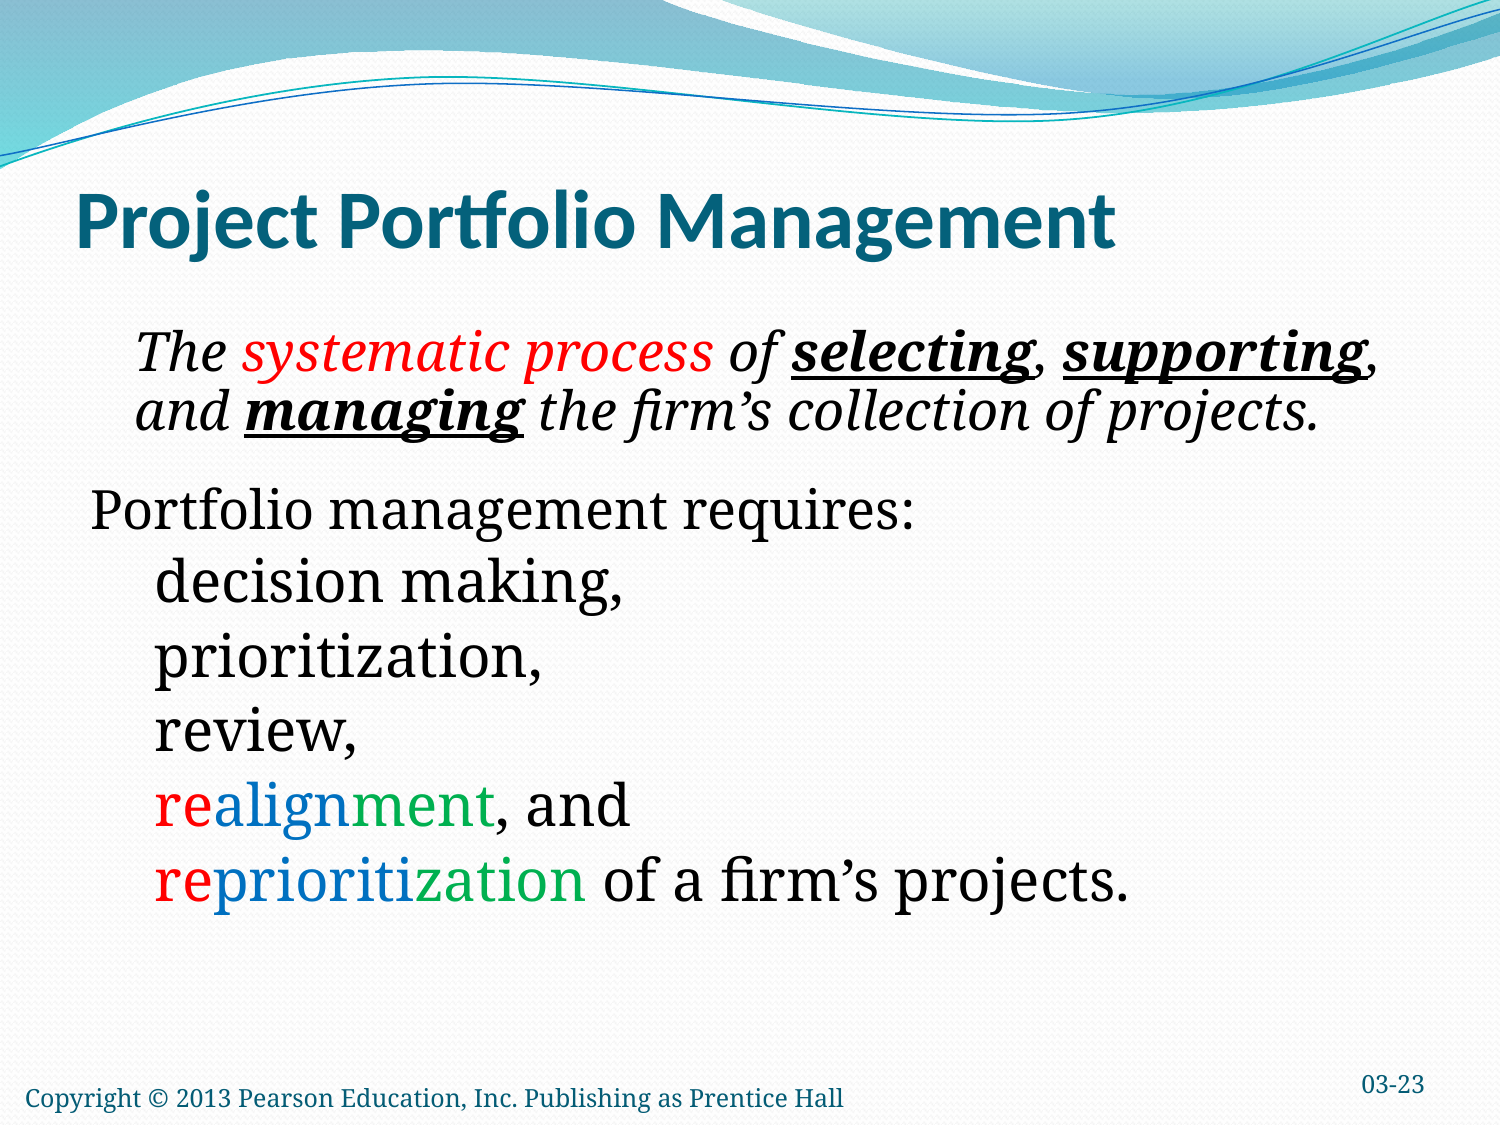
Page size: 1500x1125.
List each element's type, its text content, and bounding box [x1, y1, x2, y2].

list The systematic process of selecting, supporting, and managing the firm’s collection of projects. Portfolio management requires: decision making, prioritization, review, realignment, and reprioritization of a firm’s projects. [74, 317, 1426, 1038]
slide_number 03-23 [1299, 1042, 1425, 1103]
title Project Portfolio Management [74, 149, 1426, 266]
